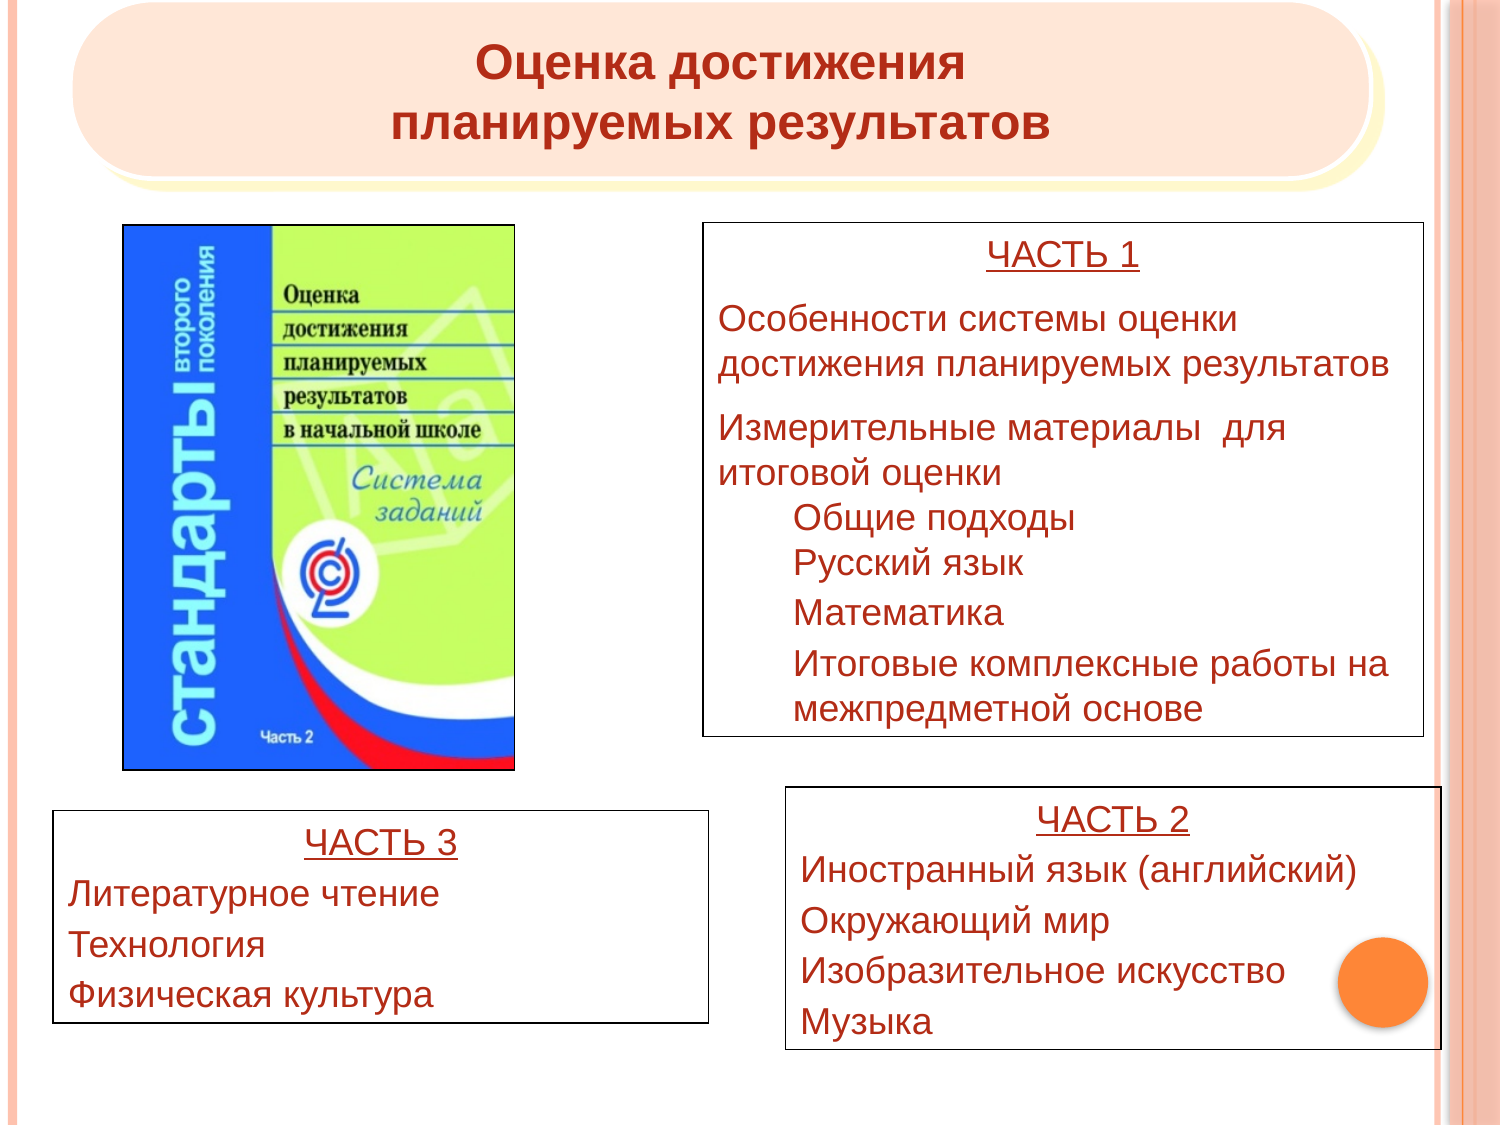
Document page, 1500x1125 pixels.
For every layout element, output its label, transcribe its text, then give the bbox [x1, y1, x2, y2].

text_box Оценка достижения планируемых результатов [70, 0, 1372, 179]
picture [123, 225, 515, 770]
text_box ЧАСТЬ 2 Иностранный язык (английский) Окружающий мир Изобразительное искусство Музыка [785, 786, 1441, 1050]
text_box ЧАСТЬ 3 Литературное чтение Технология Физическая культура [53, 810, 709, 1023]
text_box ЧАСТЬ 1 Особенности системы оценки достижения планируемых результатов Измерительные материалы для итоговой оценки Общие подходы Русский язык Математика Итоговые комплексные работы на межпредметной основе [703, 222, 1424, 737]
